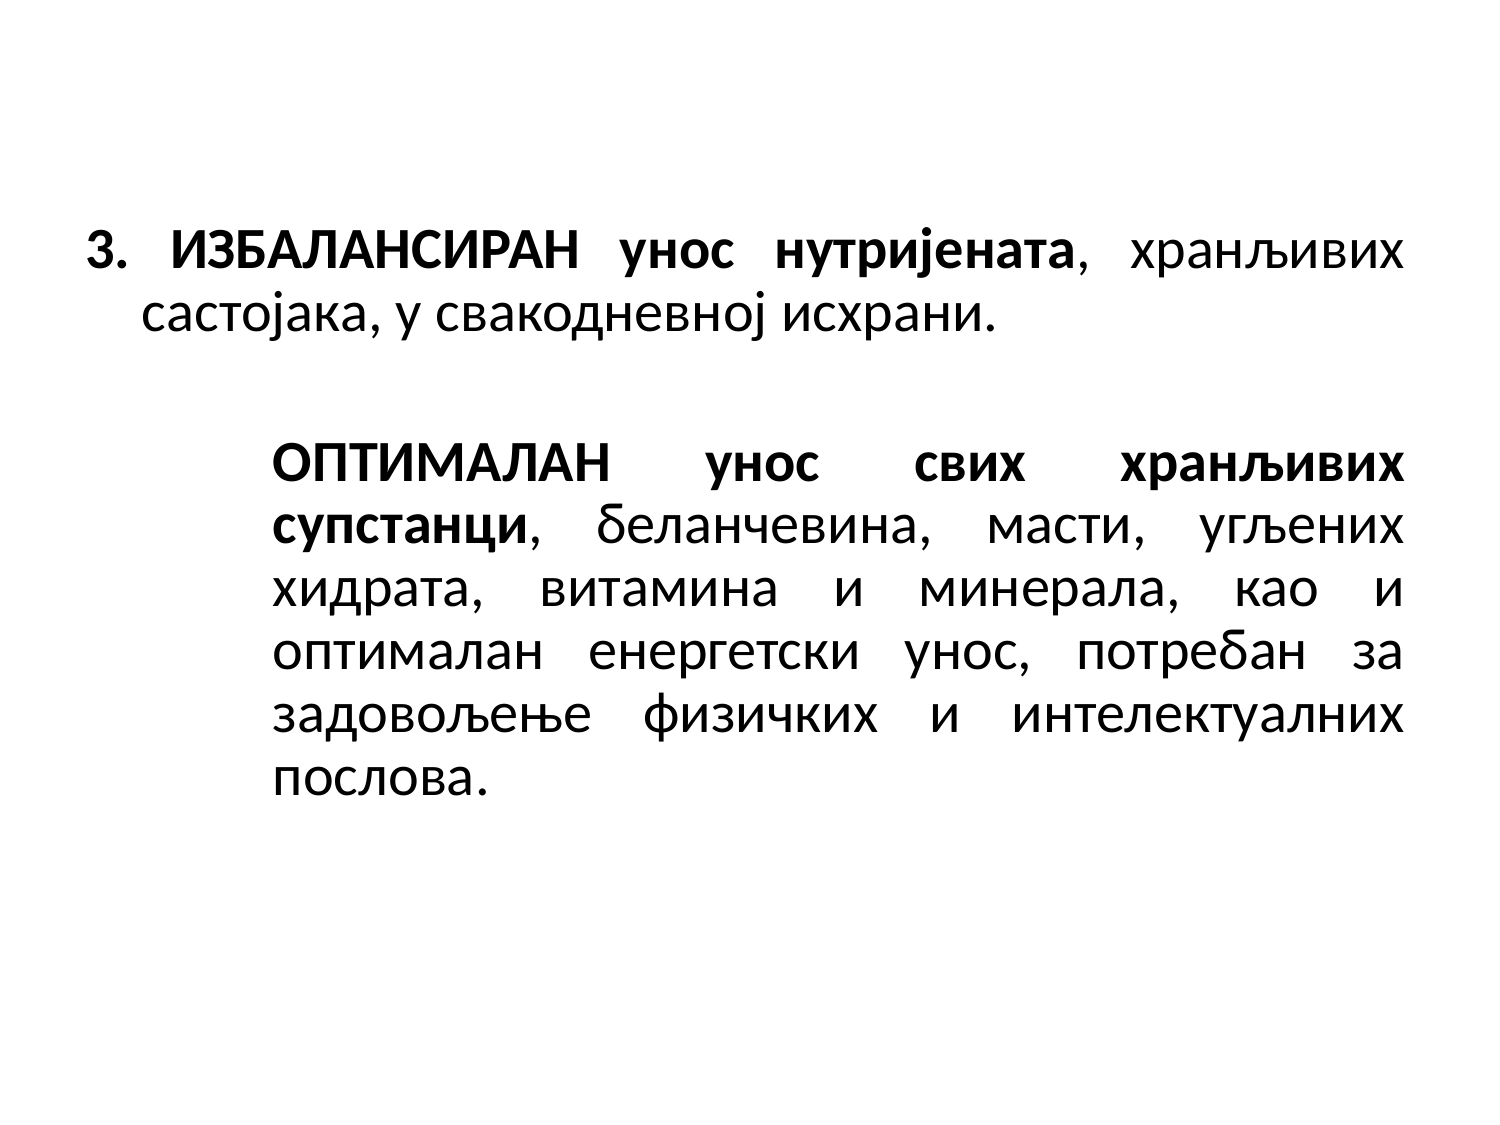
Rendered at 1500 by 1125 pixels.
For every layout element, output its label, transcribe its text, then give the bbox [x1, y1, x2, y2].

list 3. ИЗБАЛАНСИРАН унос нутријената, хранљивих састојака, у свакодневној исхрани. ОПТИМАЛАН унос свих хранљивих супстанци, беланчевина, масти, угљених хидрата, витамина и минерала, као и оптималан енергетски унос, потребан за задовољење физичких и интелектуалних послова. [70, 210, 1421, 1092]
